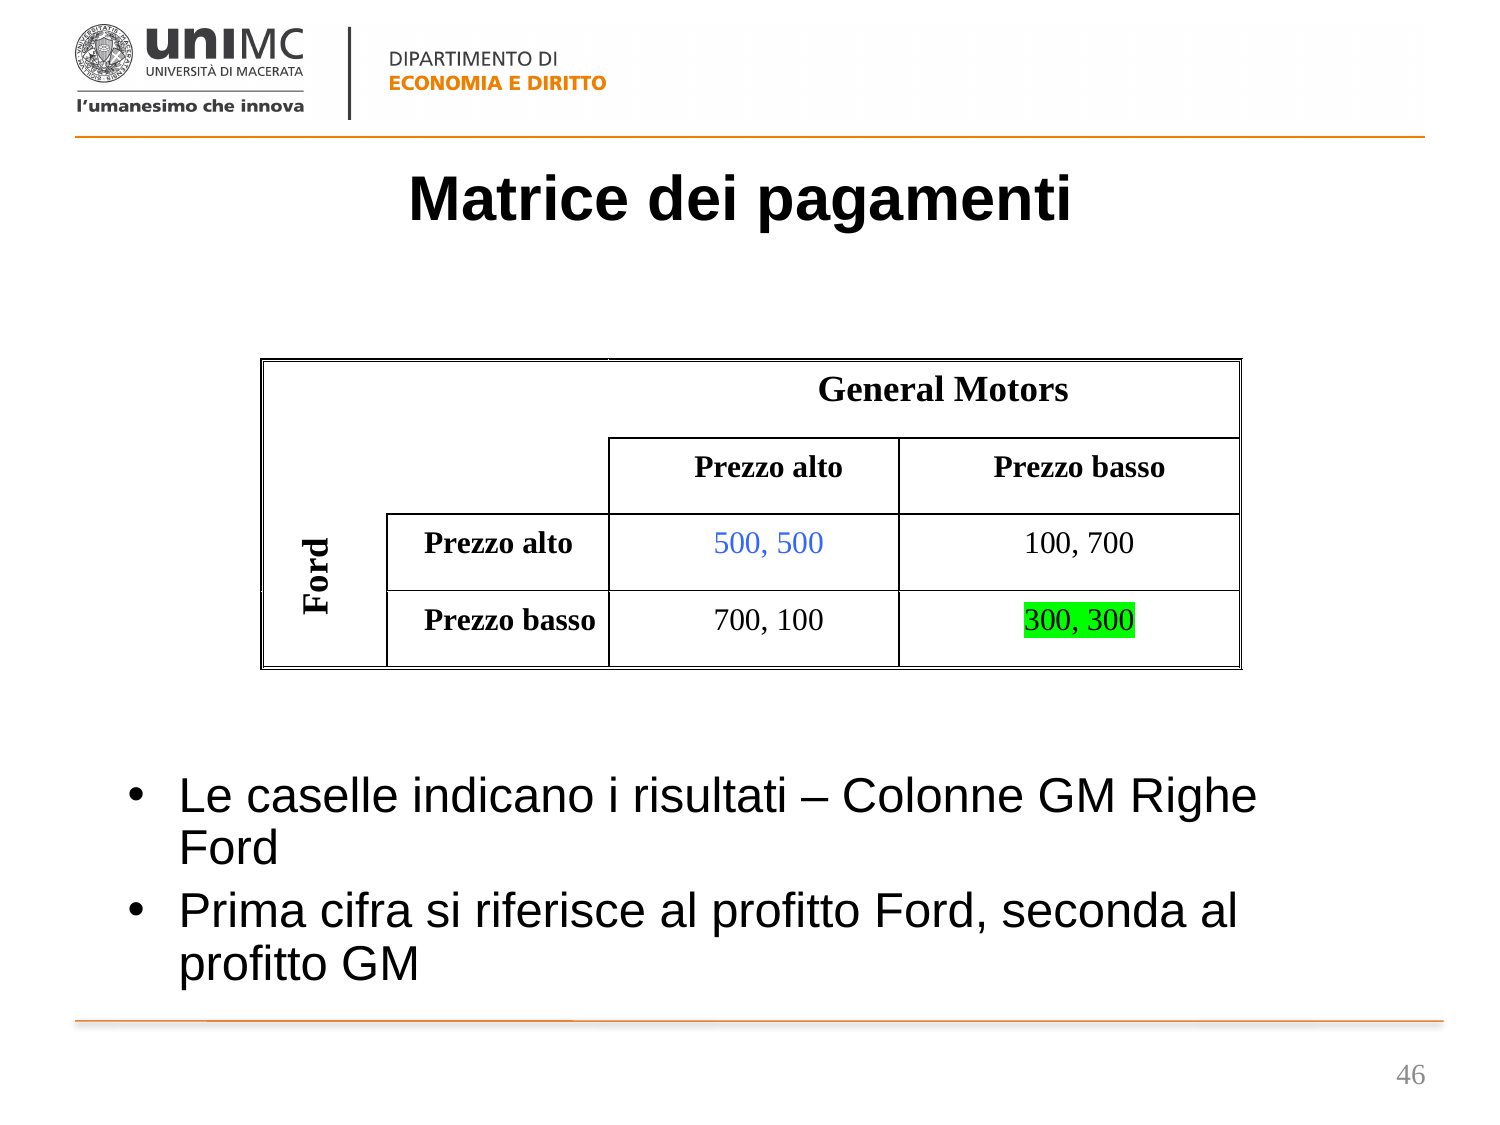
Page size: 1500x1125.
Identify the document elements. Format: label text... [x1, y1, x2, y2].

list Le caselle indicano i risultati – Colonne GM Righe Ford Prima cifra si riferisce al profitto Ford, seconda al profitto GM [112, 762, 1388, 1000]
picture [75, 24, 1425, 138]
title Matrice dei pagamenti [75, 149, 1425, 241]
slide_number 46 [1091, 1042, 1442, 1103]
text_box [212, 324, 1276, 704]
